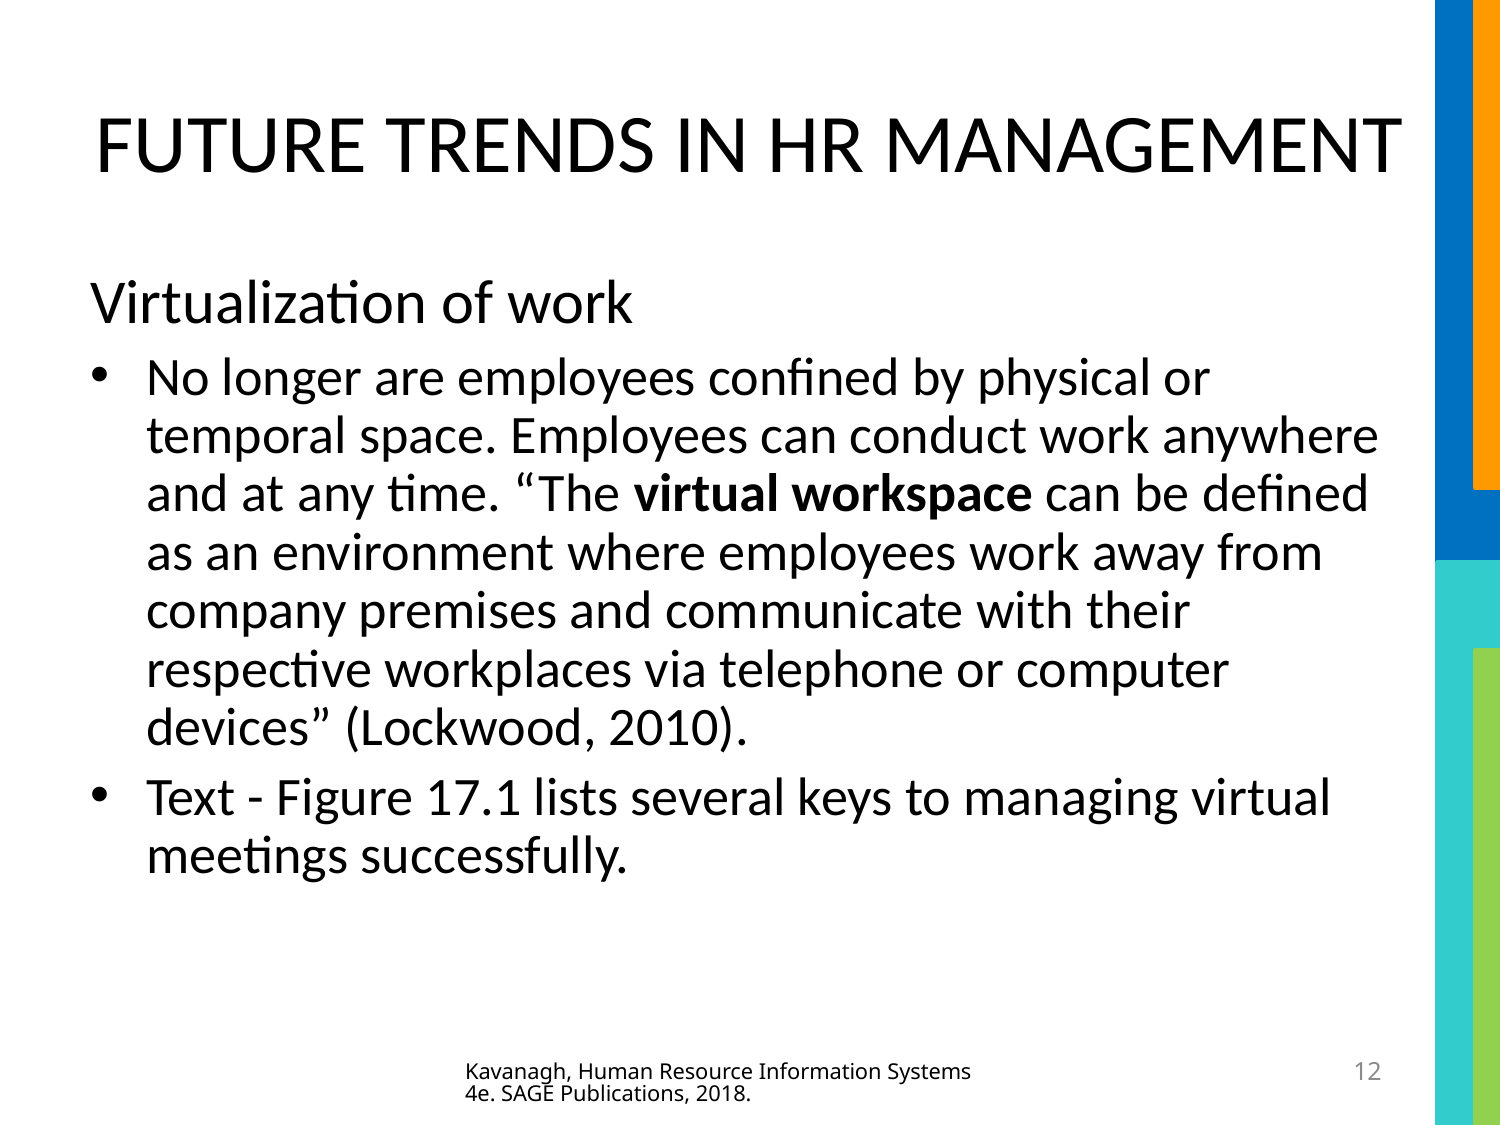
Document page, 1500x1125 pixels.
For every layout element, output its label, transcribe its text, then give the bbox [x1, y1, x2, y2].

list Virtualization of work No longer are employees confined by physical or temporal space. Employees can conduct work anywhere and at any time. “The virtual workspace can be defined as an environment where employees work away from company premises and communicate with their respective workplaces via telephone or computer devices” (Lockwood, 2010). Text - Figure 17.1 lists several keys to managing virtual meetings successfully. [75, 262, 1425, 1005]
title FUTURE TRENDS IN HR MANAGEMENT [75, 45, 1425, 233]
footer Kavanagh, Human Resource Information Systems 4e. SAGE Publications, 2018. [450, 1042, 1004, 1103]
slide_number 12 [1059, 1042, 1397, 1103]
